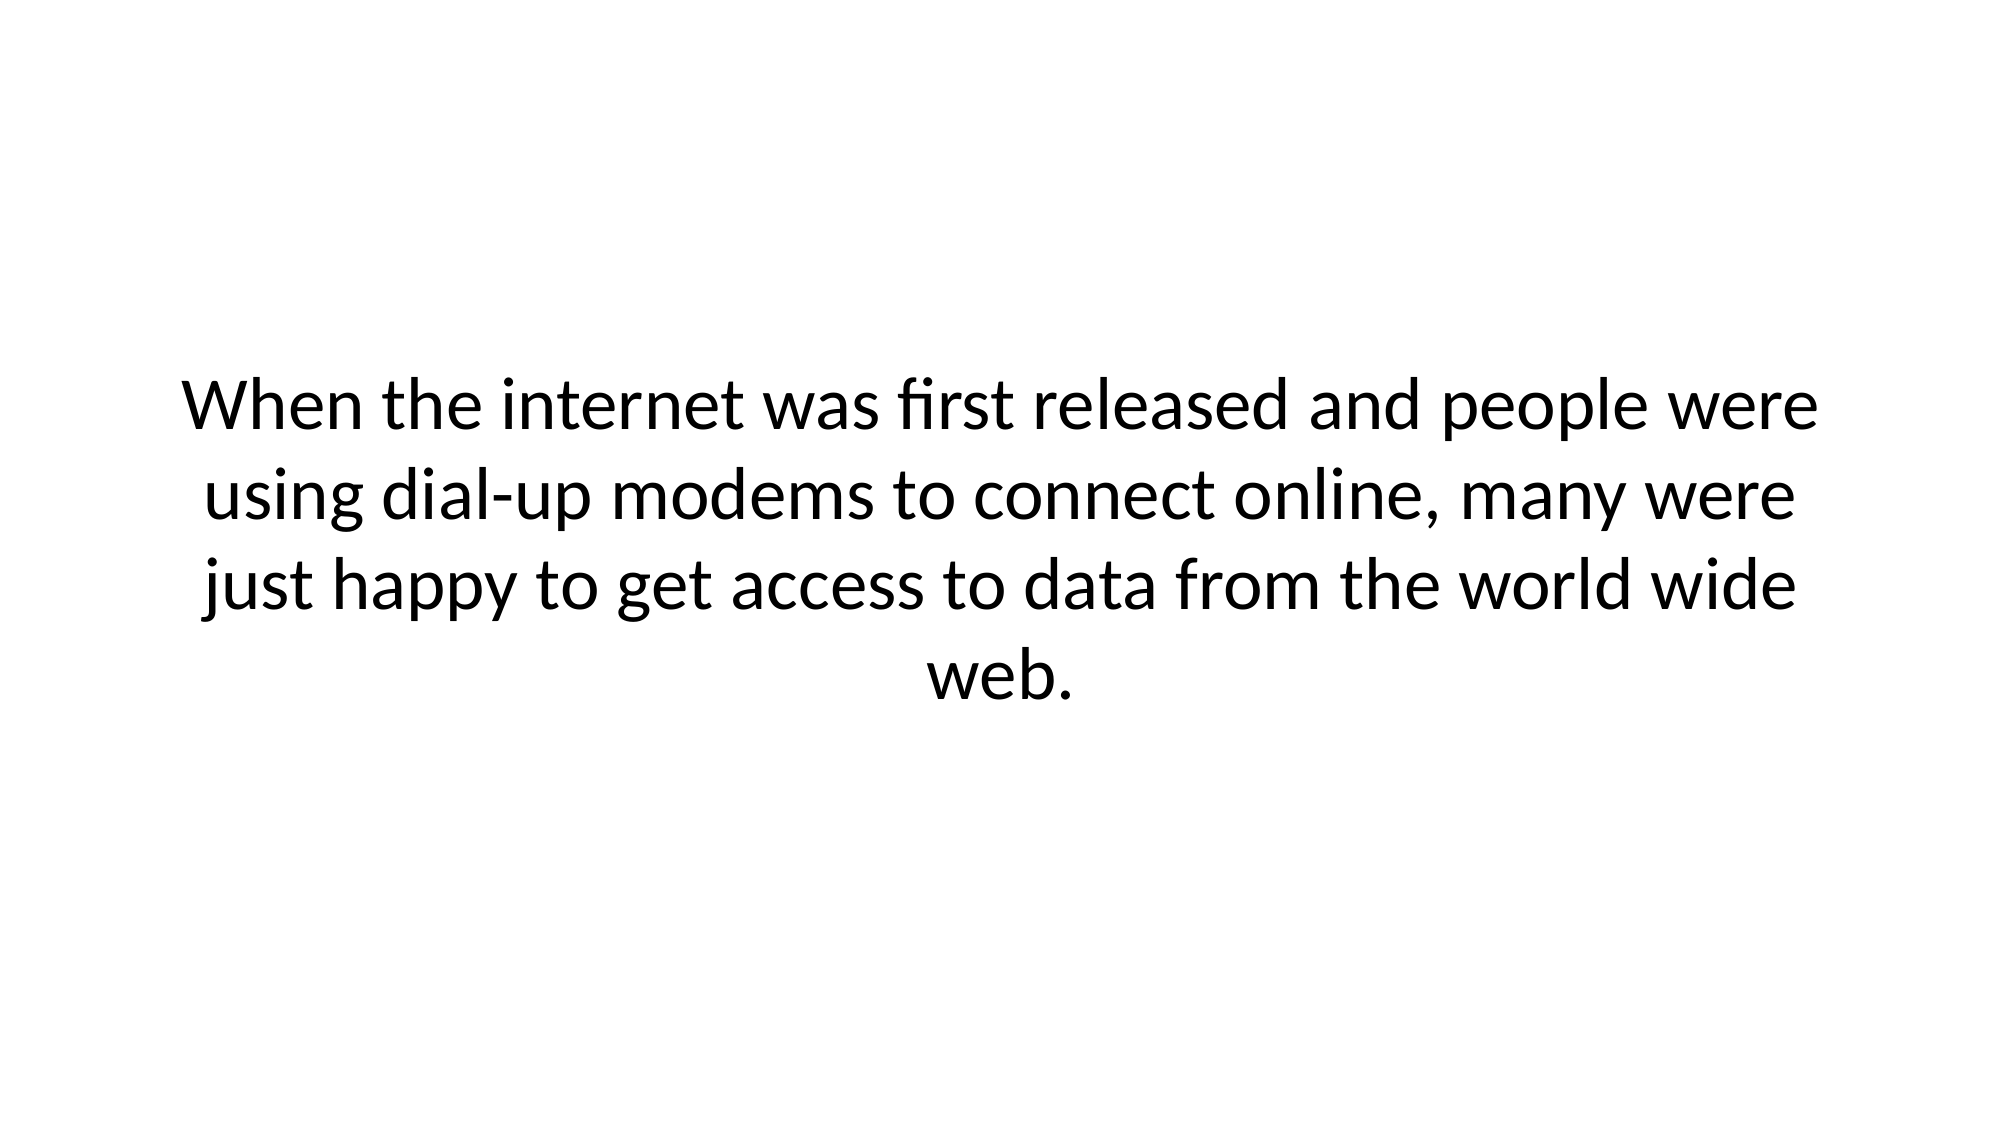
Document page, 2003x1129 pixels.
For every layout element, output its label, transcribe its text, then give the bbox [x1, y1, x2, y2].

title When the internet was first released and people were using dial-up modems to connect online, many were just happy to get access to data from the world wide web. [150, 287, 1853, 782]
